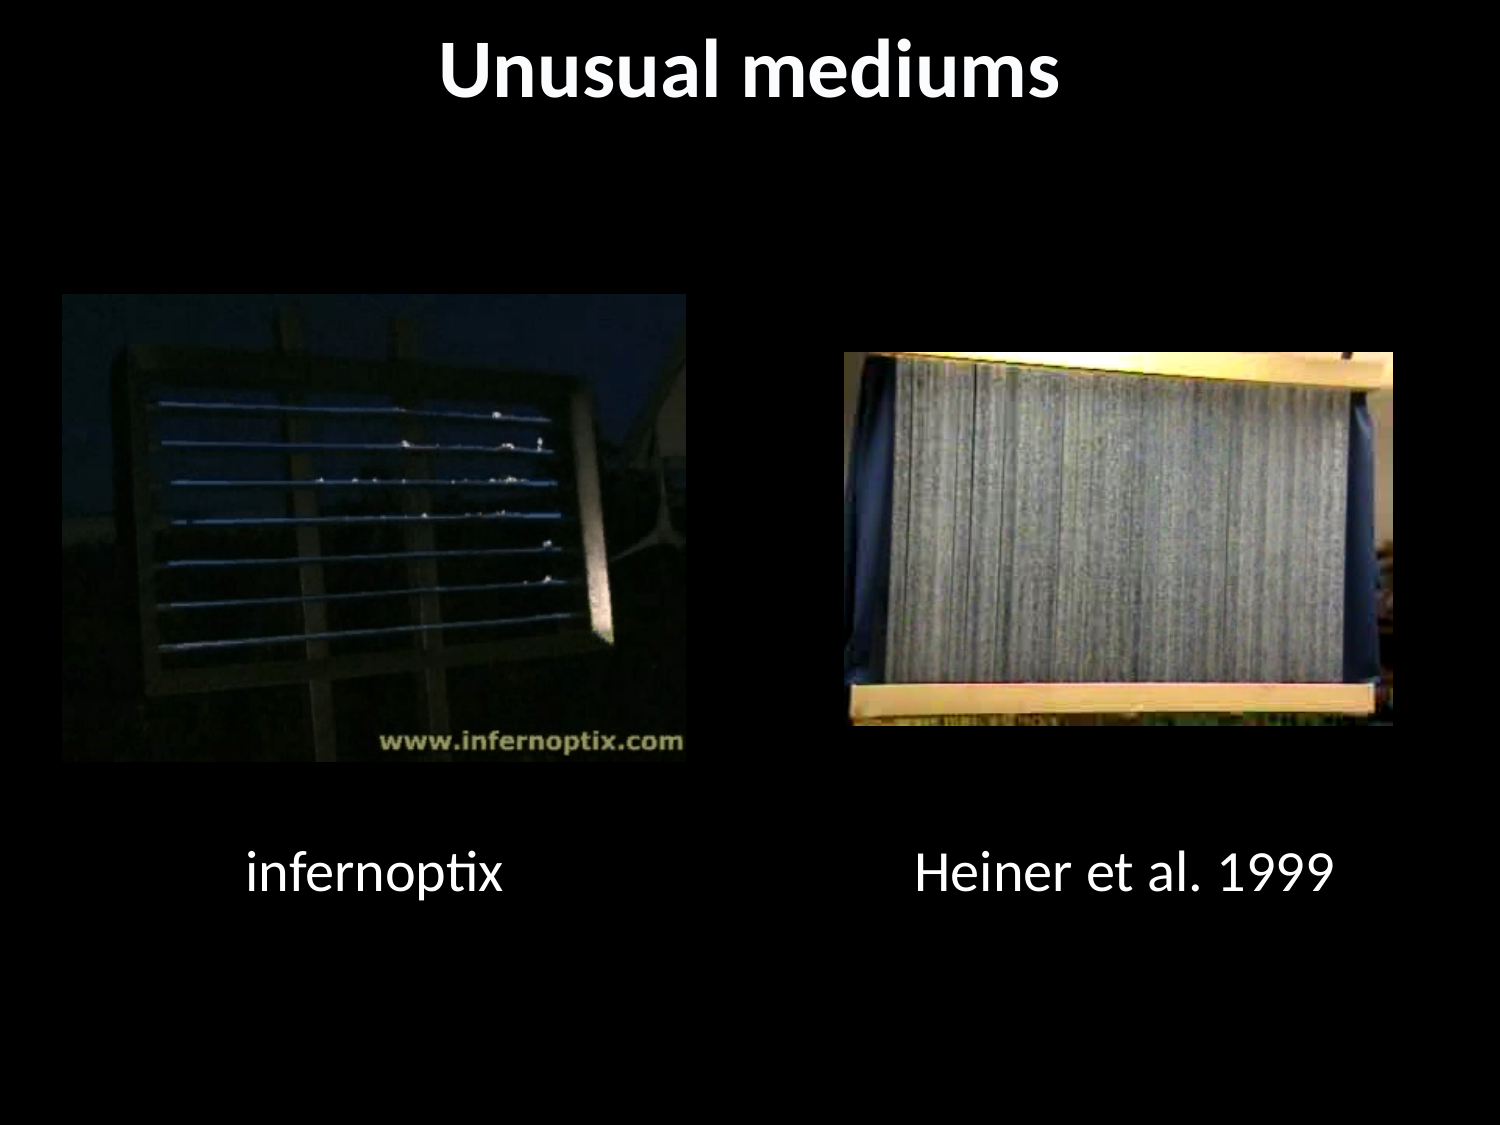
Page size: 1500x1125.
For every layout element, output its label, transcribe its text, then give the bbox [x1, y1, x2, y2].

title Unusual mediums [0, 0, 1500, 129]
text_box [60, 293, 687, 763]
text_box infernoptix [0, 797, 749, 940]
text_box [843, 350, 1394, 727]
text_box Heiner et al. 1999 [749, 797, 1500, 940]
